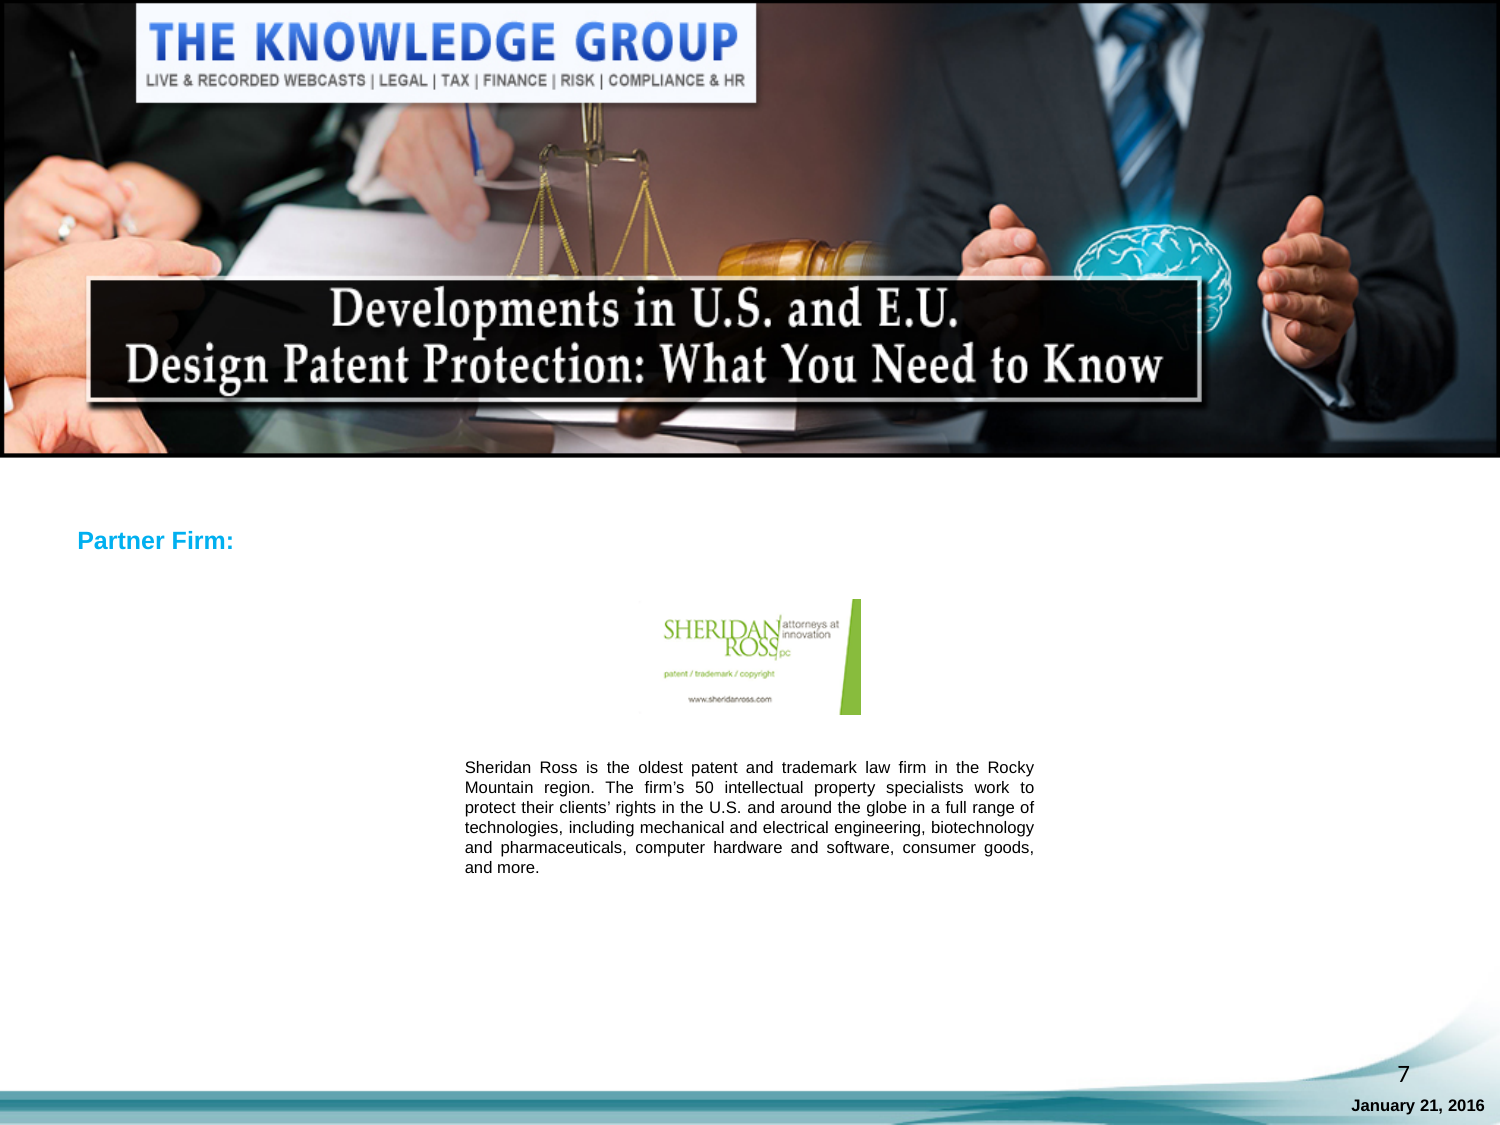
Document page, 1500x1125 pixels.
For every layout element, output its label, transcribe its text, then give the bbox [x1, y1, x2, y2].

text_box Partner Firm: [62, 517, 613, 562]
text_box January 21, 2016 [1100, 1087, 1500, 1123]
slide_number 7 [1074, 1042, 1425, 1103]
picture [0, 0, 1500, 1125]
text_box Sheridan Ross is the oldest patent and trademark law firm in the Rocky Mountain region. The firm’s 50 intellectual property specialists work to protect their clients’ rights in the U.S. and around the globe in a full range of technologies, including mechanical and electrical engineering, biotechnology and pharmaceuticals, computer hardware and software, consumer goods, and more. [449, 749, 1050, 885]
